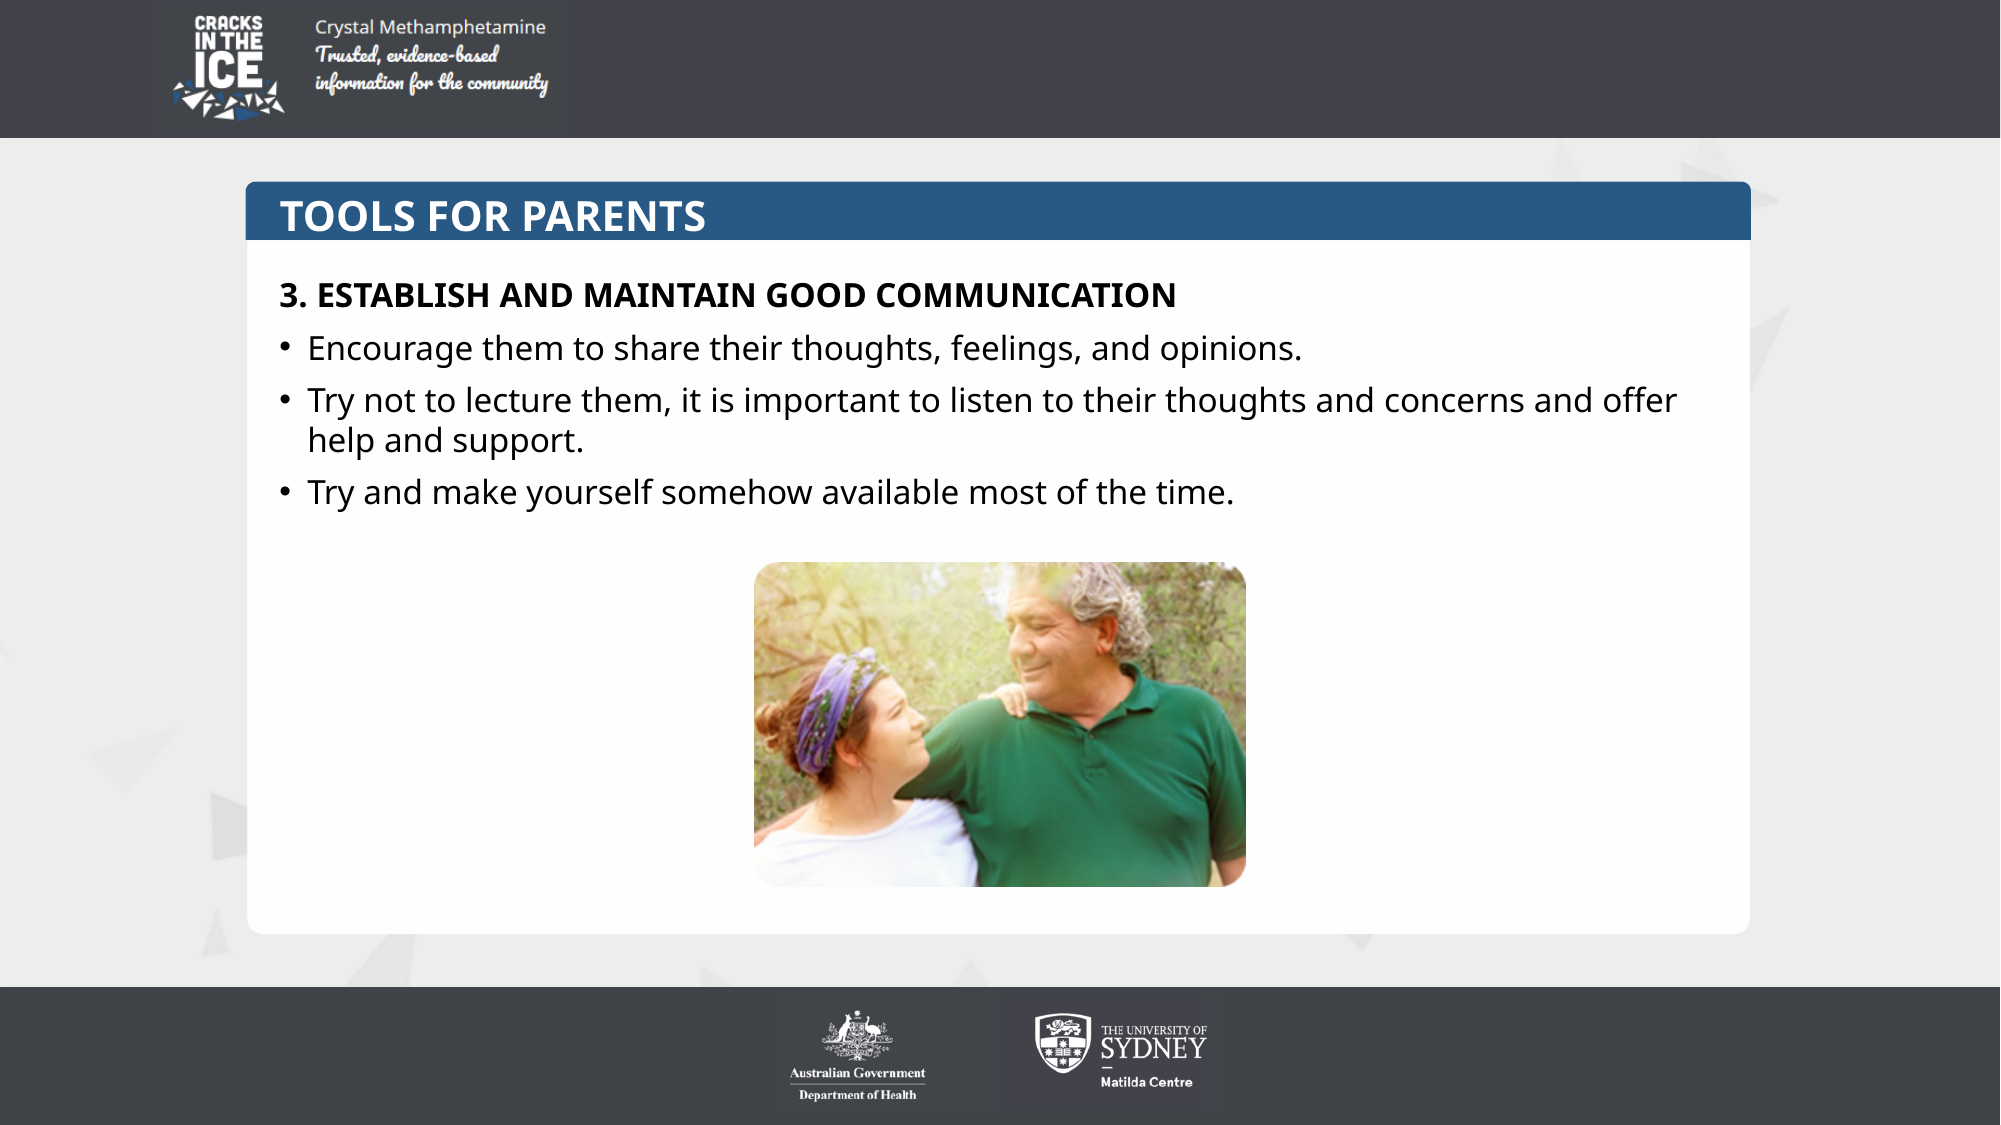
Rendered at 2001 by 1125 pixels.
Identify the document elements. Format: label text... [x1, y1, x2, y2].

picture [159, 3, 566, 134]
picture [779, 998, 1221, 1111]
text_box 3. ESTABLISH AND MAINTAIN GOOD COMMUNICATION Encourage them to share their thoughts, feelings, and opinions. Try not to lecture them, it is important to listen to their thoughts and concerns and offer help and support. Try and make yourself somehow available most of the time. [264, 266, 1755, 519]
title TOOLS FOR PARENTS [264, 180, 1765, 248]
picture [754, 562, 1246, 887]
